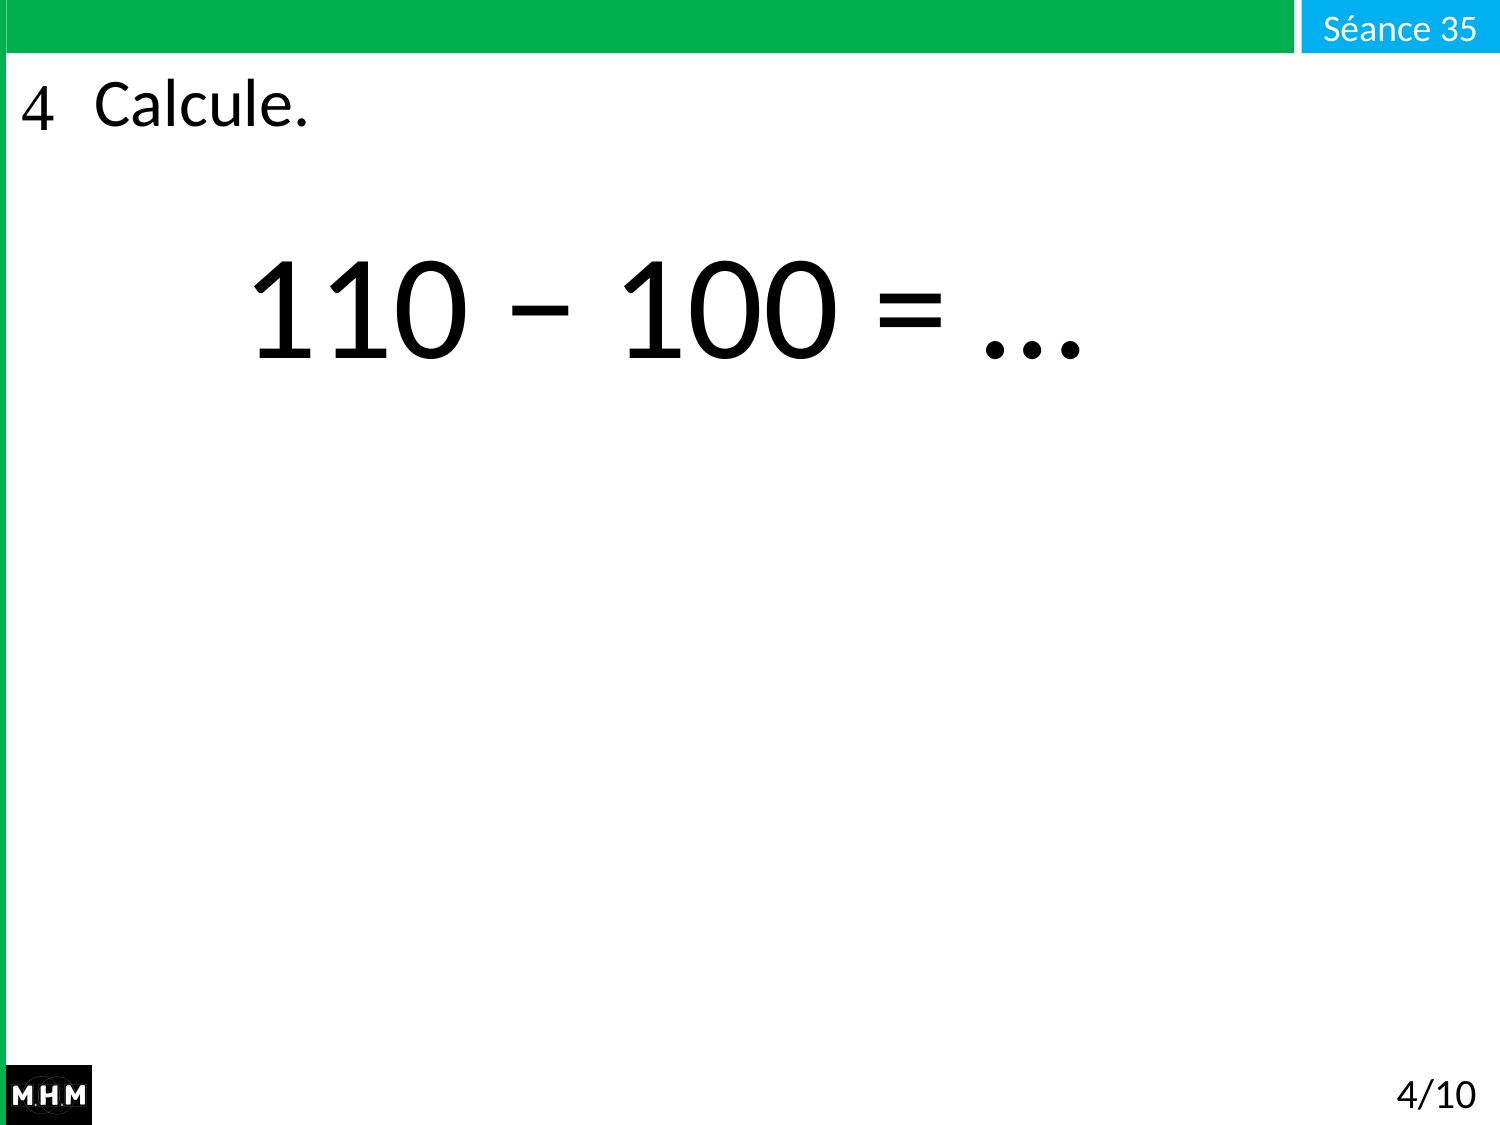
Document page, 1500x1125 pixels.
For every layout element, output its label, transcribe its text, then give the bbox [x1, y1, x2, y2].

title Calcule. [79, 60, 1374, 150]
list 4/10 [1373, 1064, 1500, 1125]
picture [6, 1065, 92, 1125]
text_box 110 − 100 = … [226, 200, 1274, 396]
